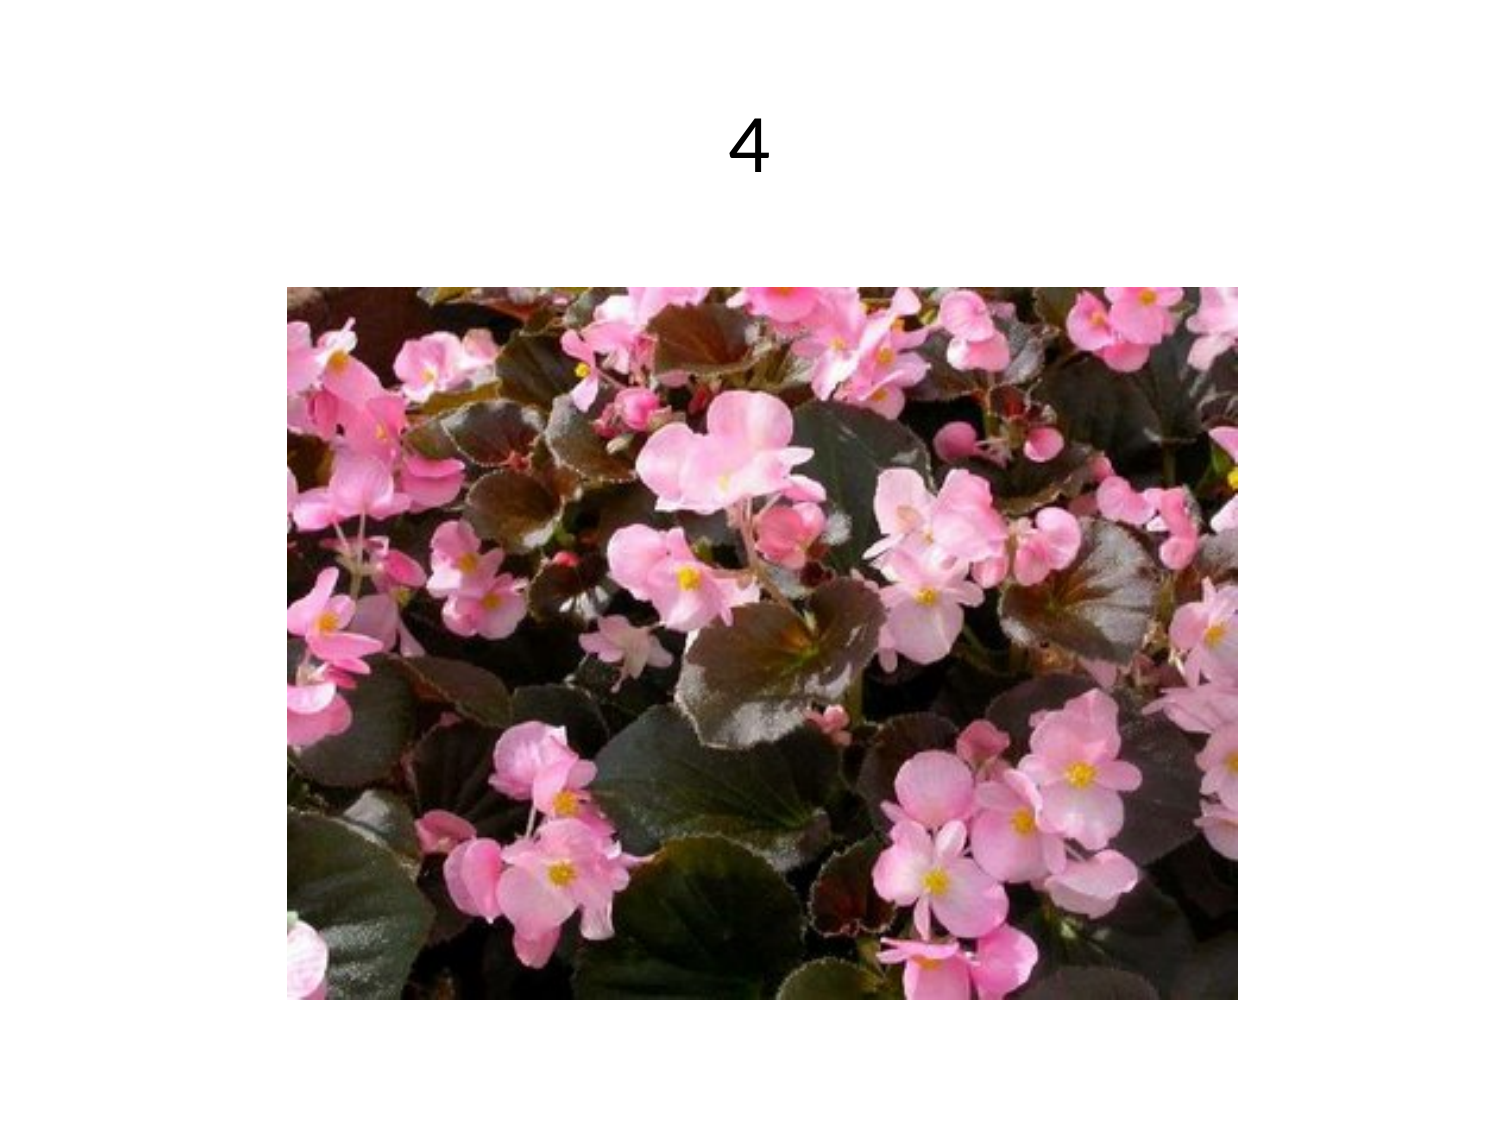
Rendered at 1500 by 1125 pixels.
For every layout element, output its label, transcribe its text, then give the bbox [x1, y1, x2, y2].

title 4 [0, 45, 1500, 233]
picture [287, 287, 1238, 1001]
